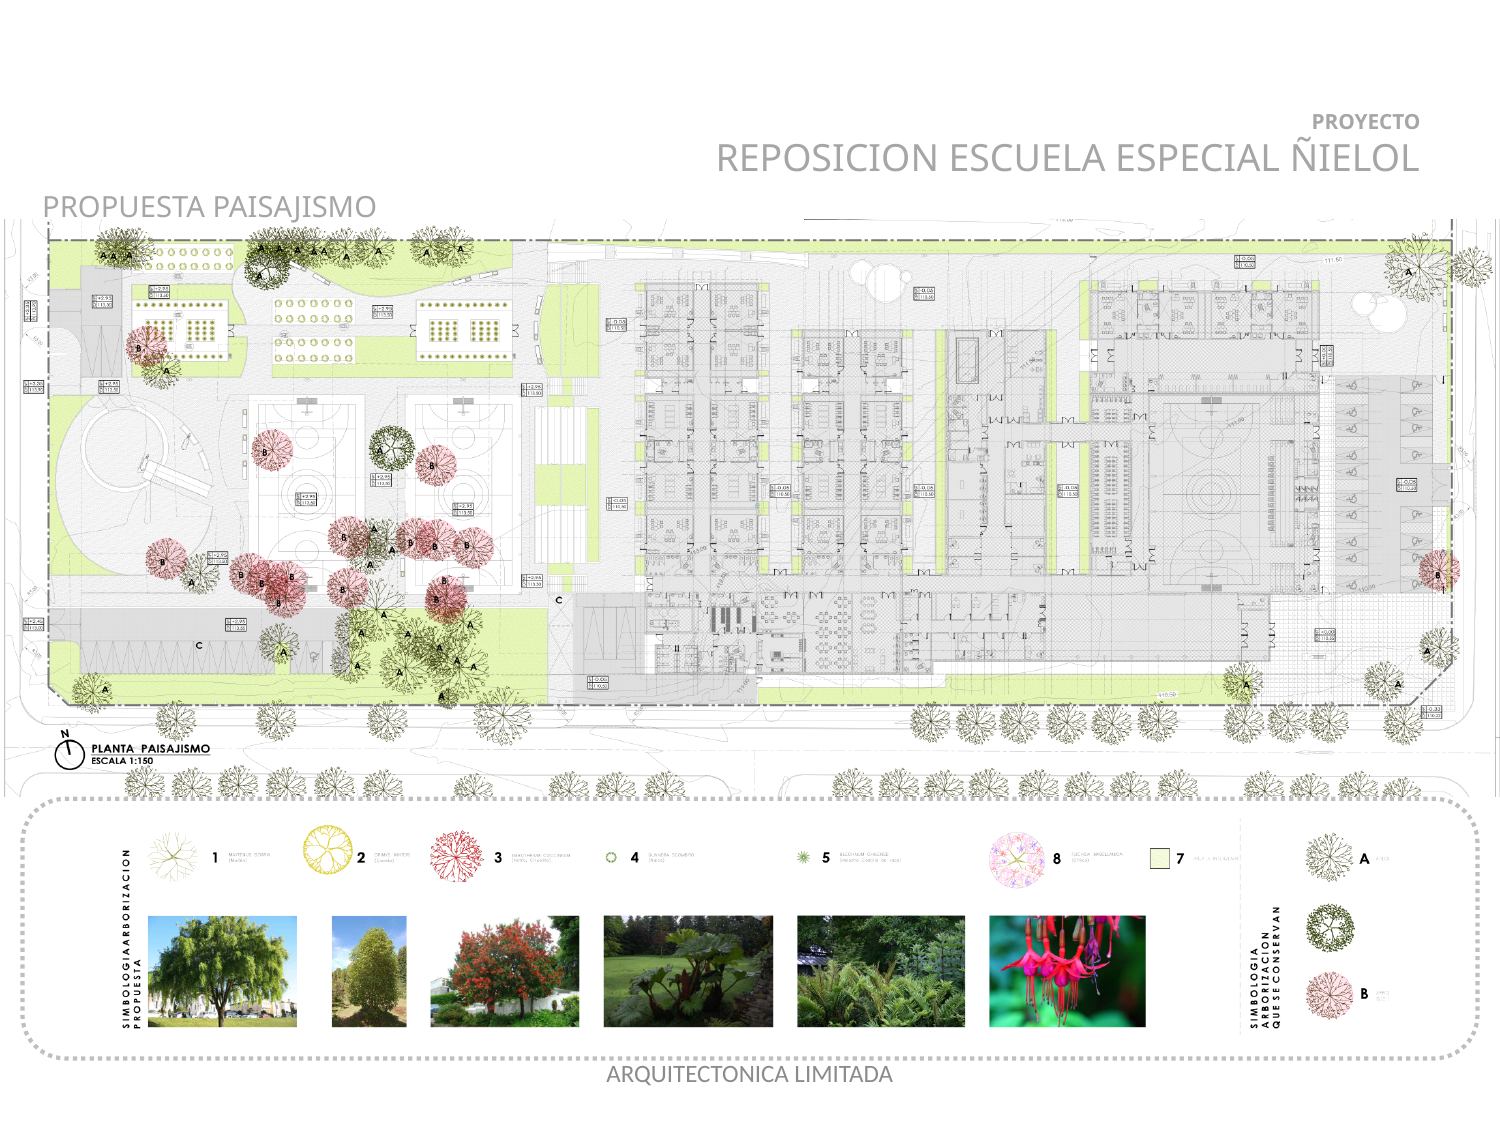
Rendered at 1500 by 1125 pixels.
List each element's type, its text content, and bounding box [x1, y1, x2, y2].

text_box PROYECTO REPOSICION ESCUELA ESPECIAL ÑIELOL [532, 101, 1436, 187]
text_box [20, 804, 1480, 1061]
picture [119, 818, 1390, 1036]
picture [0, 219, 1500, 797]
footer ARQUITECTONICA LIMITADA [512, 1059, 988, 1103]
text_box PROPUESTA PAISAJISMO [27, 181, 931, 218]
